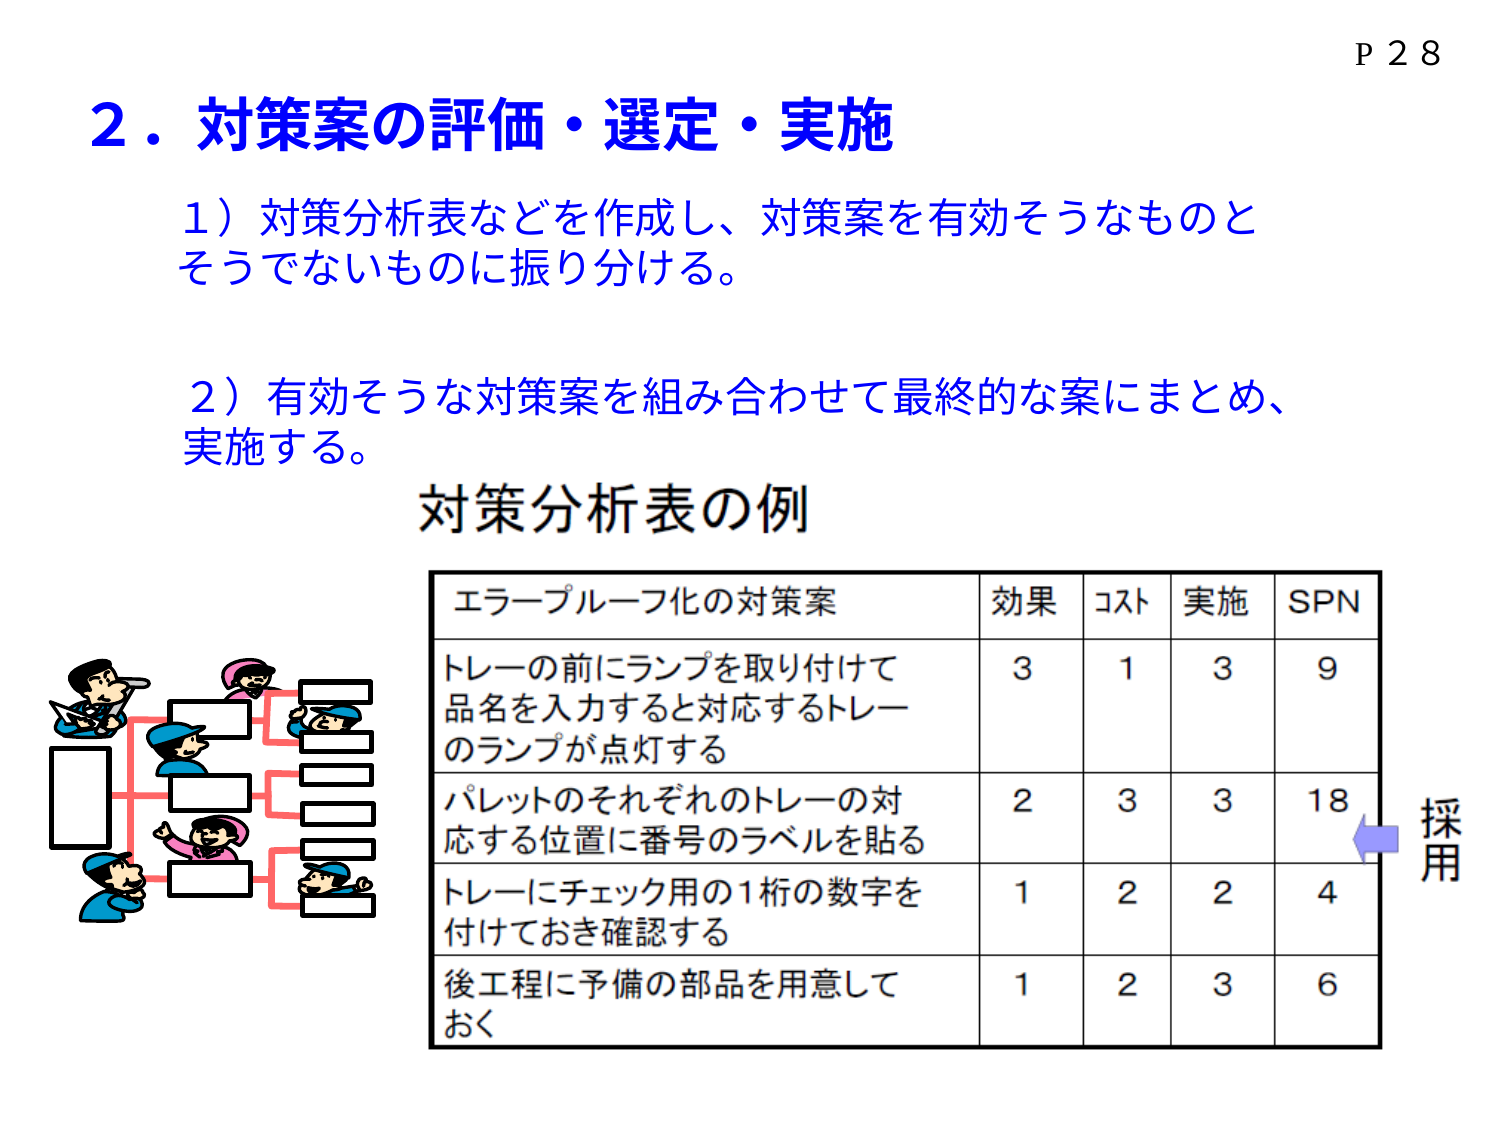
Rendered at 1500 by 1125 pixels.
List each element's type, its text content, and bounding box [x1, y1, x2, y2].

picture [408, 471, 1473, 1063]
subtitle ２．対策案の評価・選定・実施 [64, 80, 1147, 171]
text_box P２８ [1340, 24, 1500, 80]
text_box ２）有効そうな対策案を組み合わせて最終的な案にまとめ、実施する。 [168, 363, 1316, 479]
text_box １）対策分析表などを作成し、対策案を有効そうなものとそうでないものに振り分ける。 [160, 184, 1309, 300]
picture [47, 654, 377, 923]
